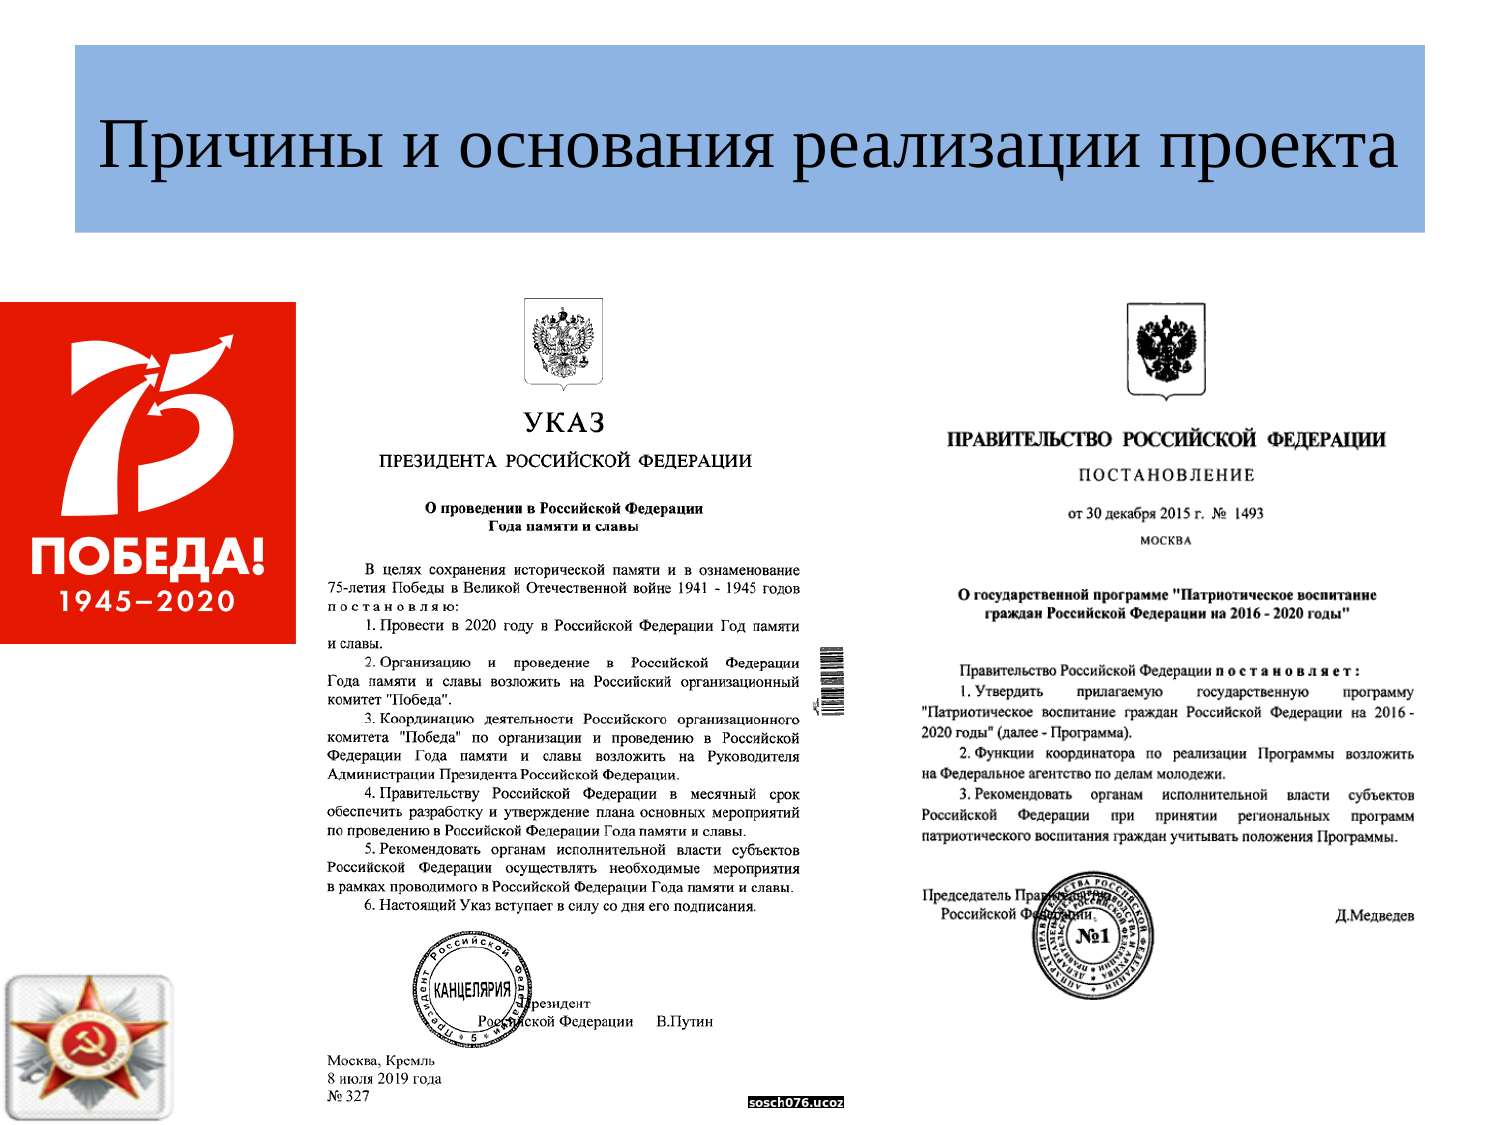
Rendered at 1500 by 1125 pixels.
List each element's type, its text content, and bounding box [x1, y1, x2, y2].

text_box [0, 971, 178, 1125]
title Причины и основания реализации проекта [75, 45, 1425, 233]
picture [0, 243, 1500, 1125]
